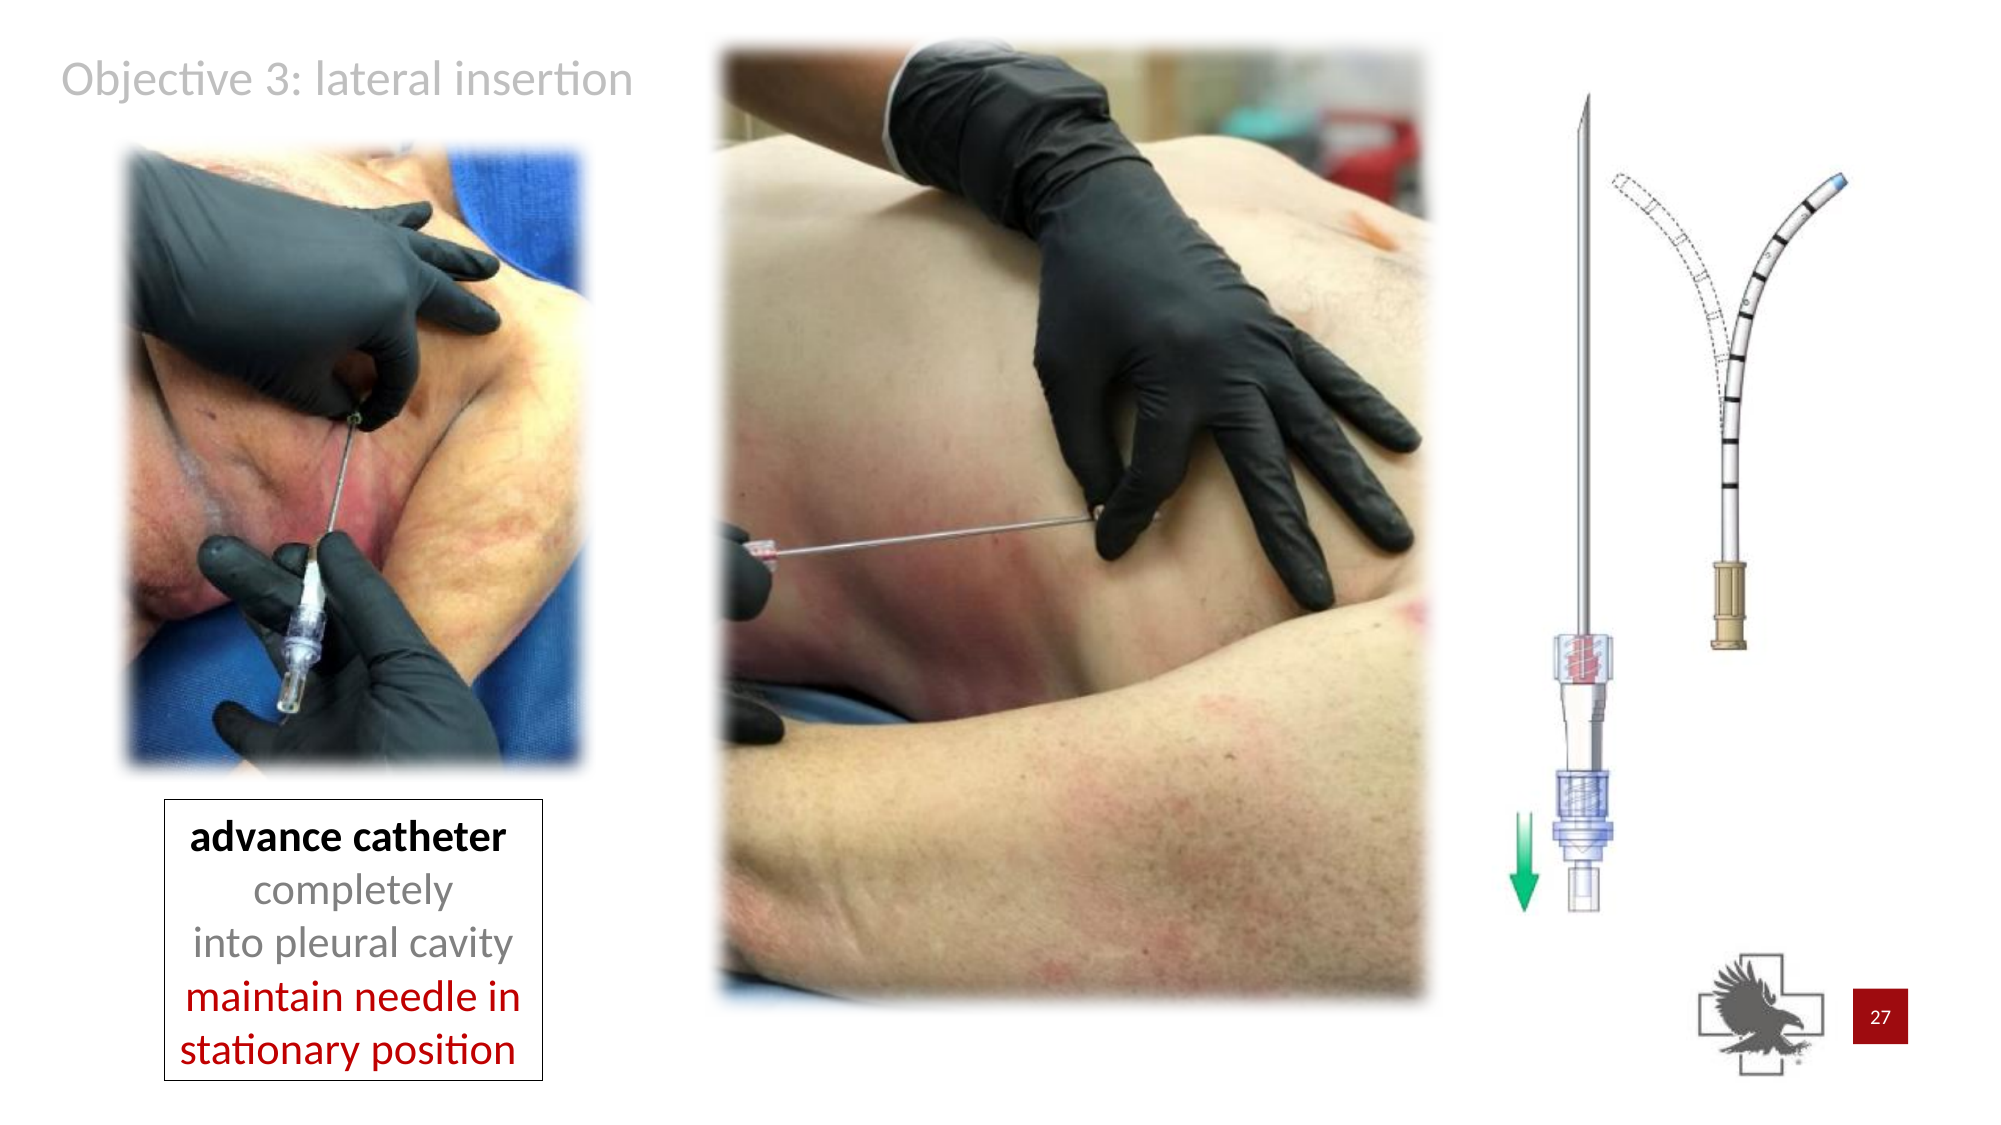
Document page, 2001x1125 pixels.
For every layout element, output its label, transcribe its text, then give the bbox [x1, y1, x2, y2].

text_box advance catheter completely into pleural cavity maintain needle in stationary position [164, 799, 543, 1081]
picture [705, 32, 2000, 1089]
text_box Objective 3: lateral insertion [46, 37, 681, 113]
slide_number 27 [1853, 988, 1909, 1045]
picture [29, 165, 678, 754]
